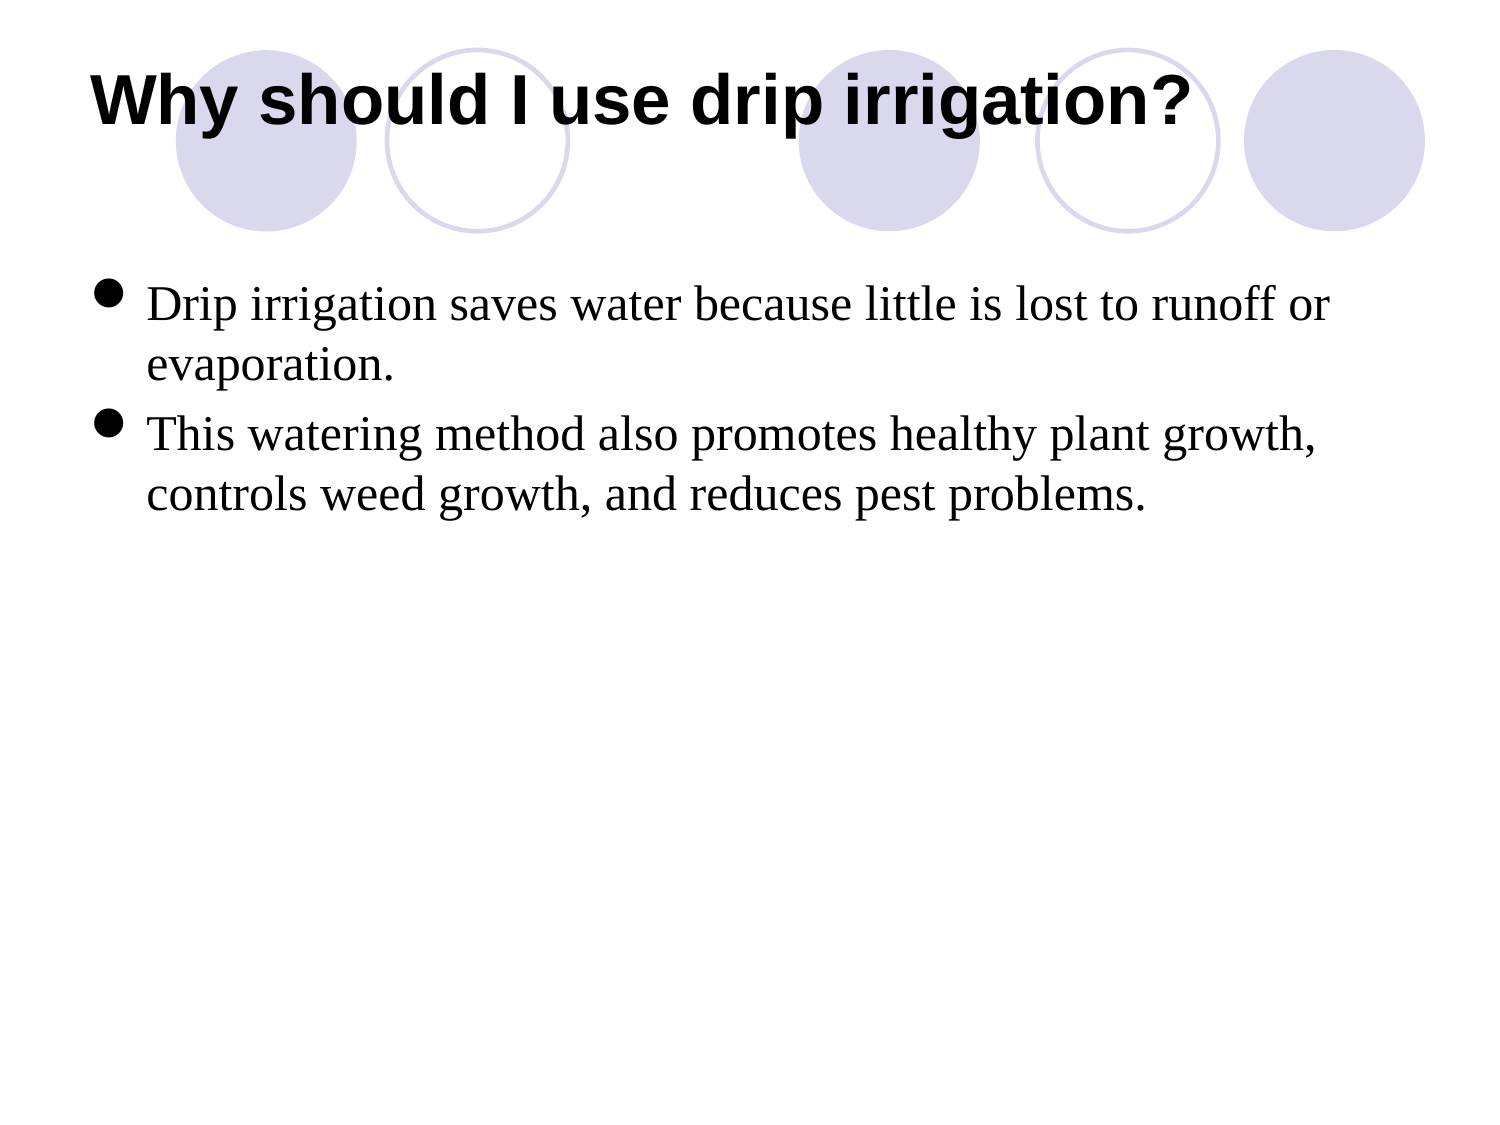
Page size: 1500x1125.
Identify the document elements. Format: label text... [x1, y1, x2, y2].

title Why should I use drip irrigation? [74, 44, 1426, 233]
list Drip irrigation saves water because little is lost to runoff or evaporation. This watering method also promotes healthy plant growth, controls weed growth, and reduces pest problems. [74, 262, 1426, 1006]
